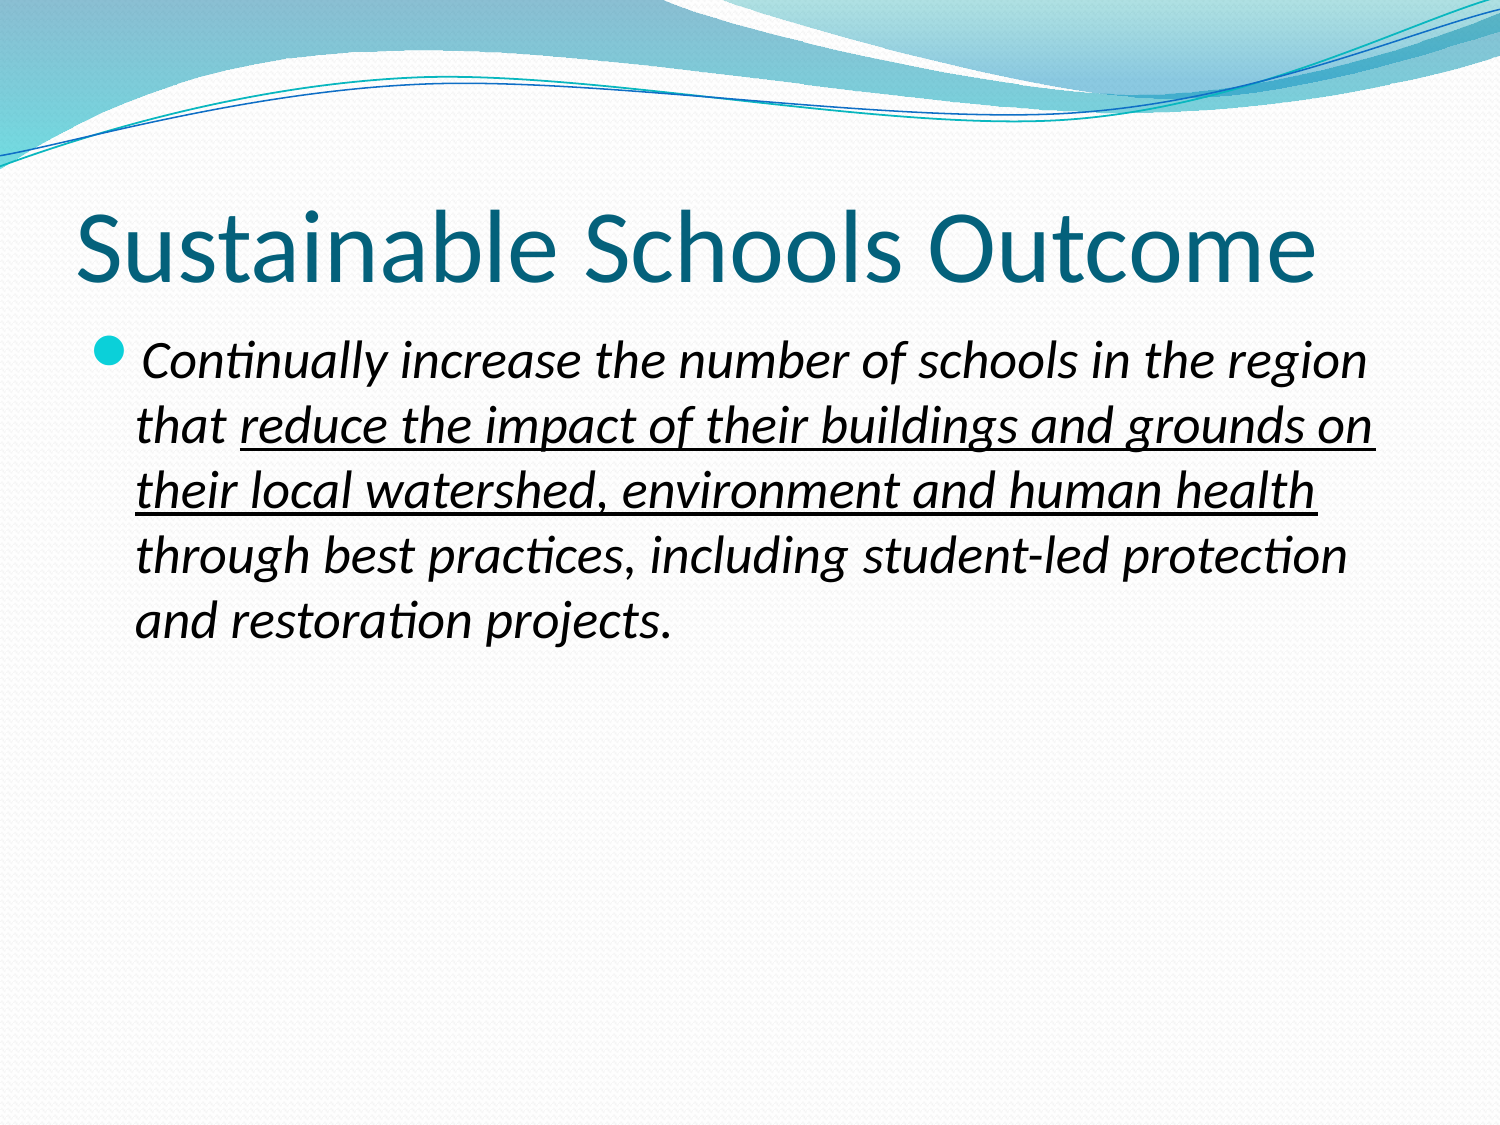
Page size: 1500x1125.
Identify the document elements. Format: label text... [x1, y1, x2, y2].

list Continually increase the number of schools in the region that reduce the impact of their buildings and grounds on their local watershed, environment and human health through best practices, including student-led protection and restoration projects. [75, 317, 1425, 1038]
title Sustainable Schools Outcome [75, 115, 1425, 303]
